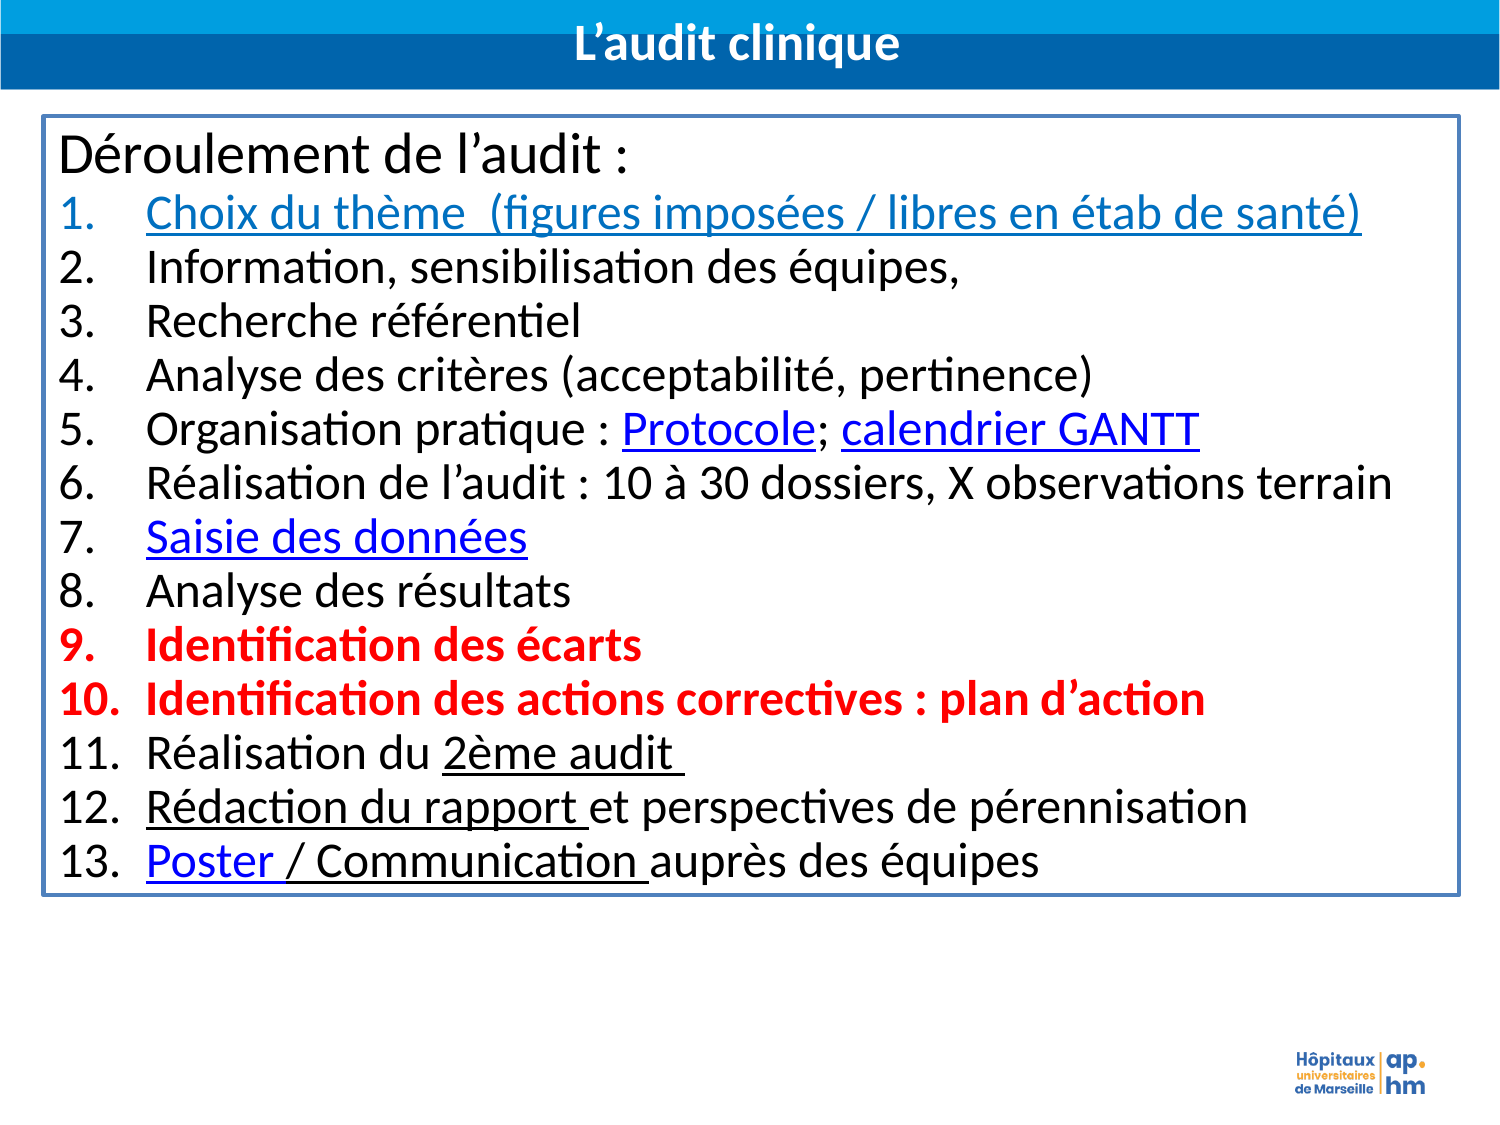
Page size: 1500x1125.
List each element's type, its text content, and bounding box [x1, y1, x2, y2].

text_box Déroulement de l’audit : Choix du thème (figures imposées / libres en étab de santé) Information, sensibilisation des équipes, Recherche référentiel Analyse des critères (acceptabilité, pertinence) Organisation pratique : Protocole; calendrier GANTT Réalisation de l’audit : 10 à 30 dossiers, X observations terrain Saisie des données Analyse des résultats Identification des écarts Identification des actions correctives : plan d’action Réalisation du 2ème audit Rédaction du rapport et perspectives de pérennisation Poster / Communication auprès des équipes [41, 114, 1461, 897]
picture [0, 35, 1500, 101]
title L’audit clinique [100, 0, 1376, 79]
picture [1295, 1052, 1425, 1094]
